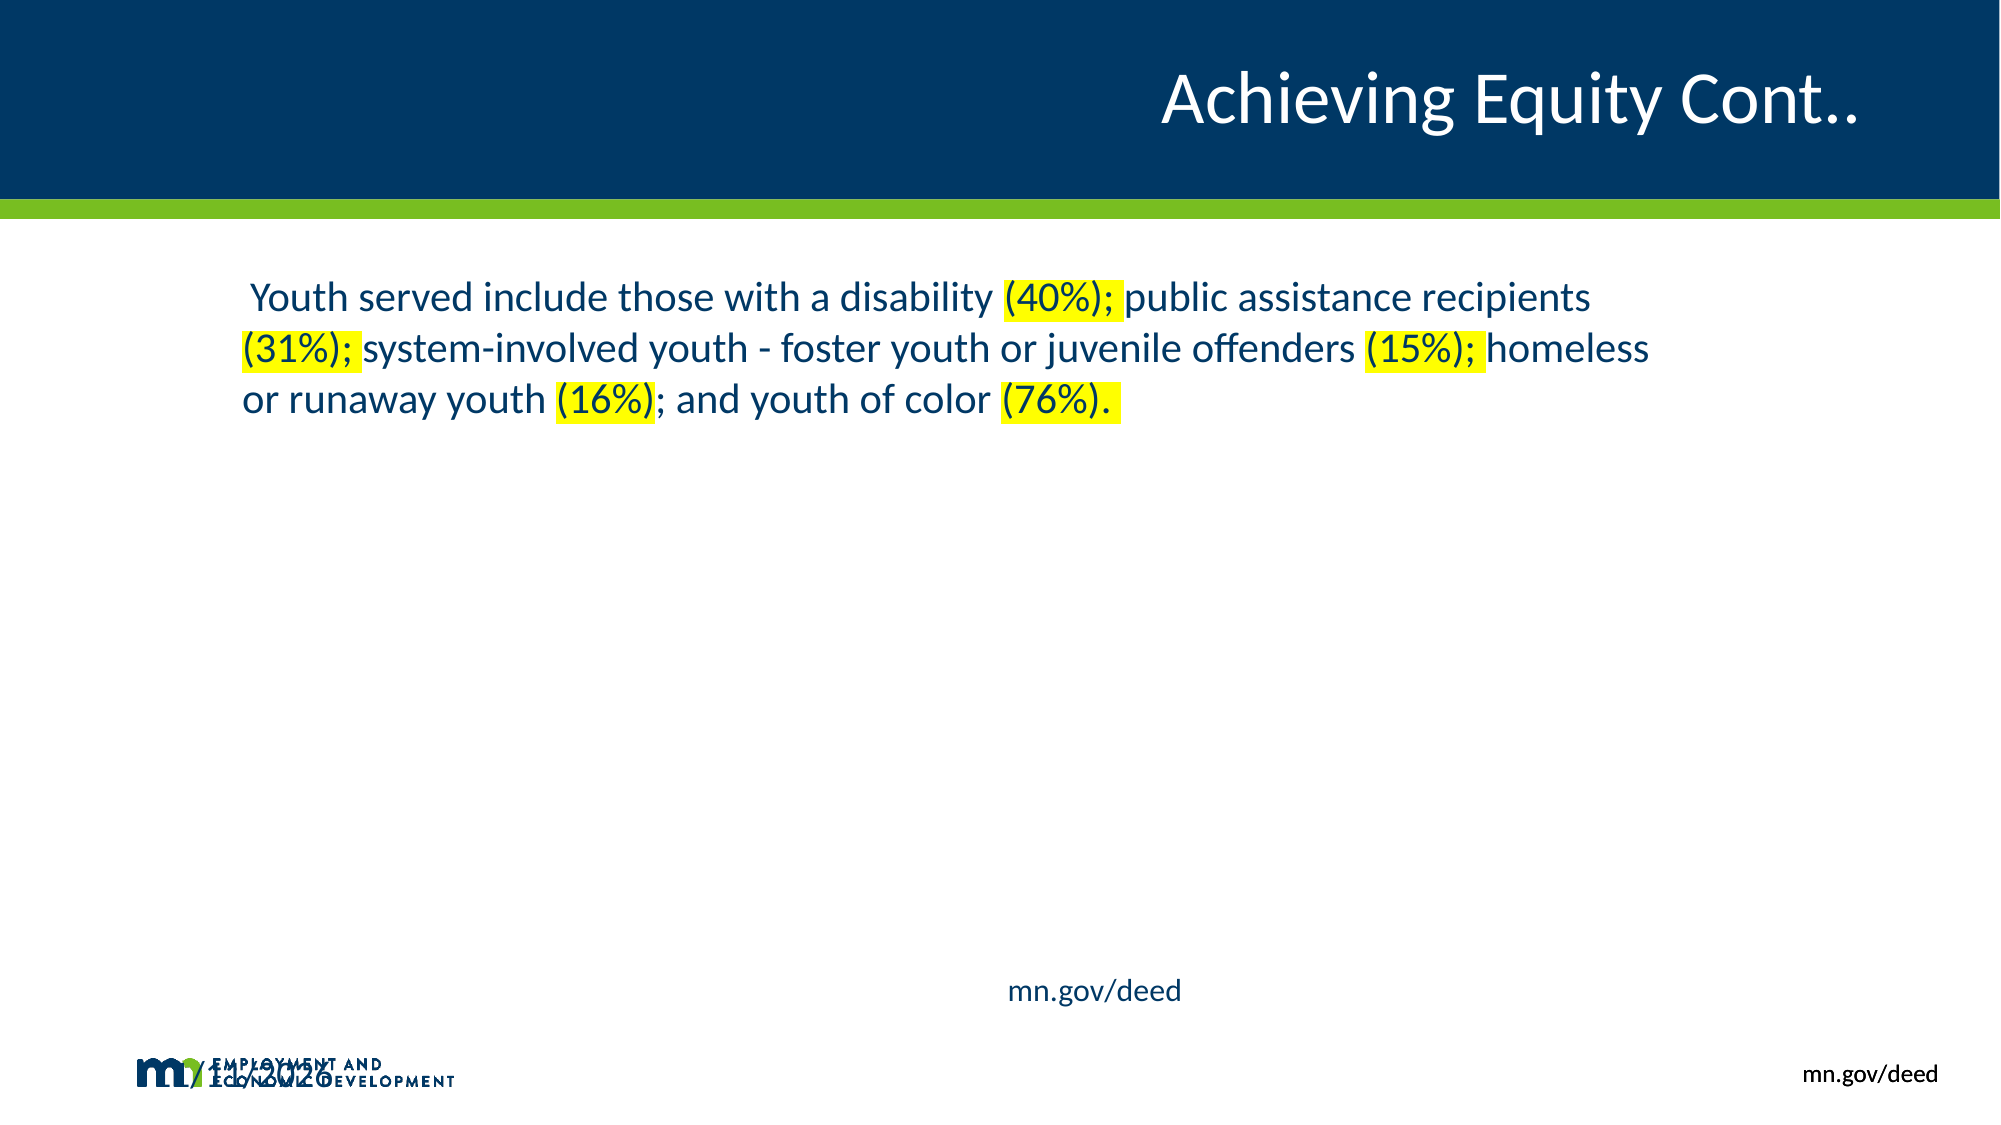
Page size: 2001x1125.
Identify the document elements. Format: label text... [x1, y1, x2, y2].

title Achieving Equity Cont.. [137, 0, 1863, 200]
text_box mn.gov/deed [992, 962, 1773, 1014]
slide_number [137, 1042, 361, 1103]
footer mn.gov/deed [1037, 1042, 1955, 1103]
text_box Youth served include those with a disability (40%); public assistance recipients (31%); system-involved youth - foster youth or juvenile offenders (15%); homeless or runaway youth (16%); and youth of color (76%). [227, 261, 1695, 938]
picture [361, 1058, 454, 1087]
